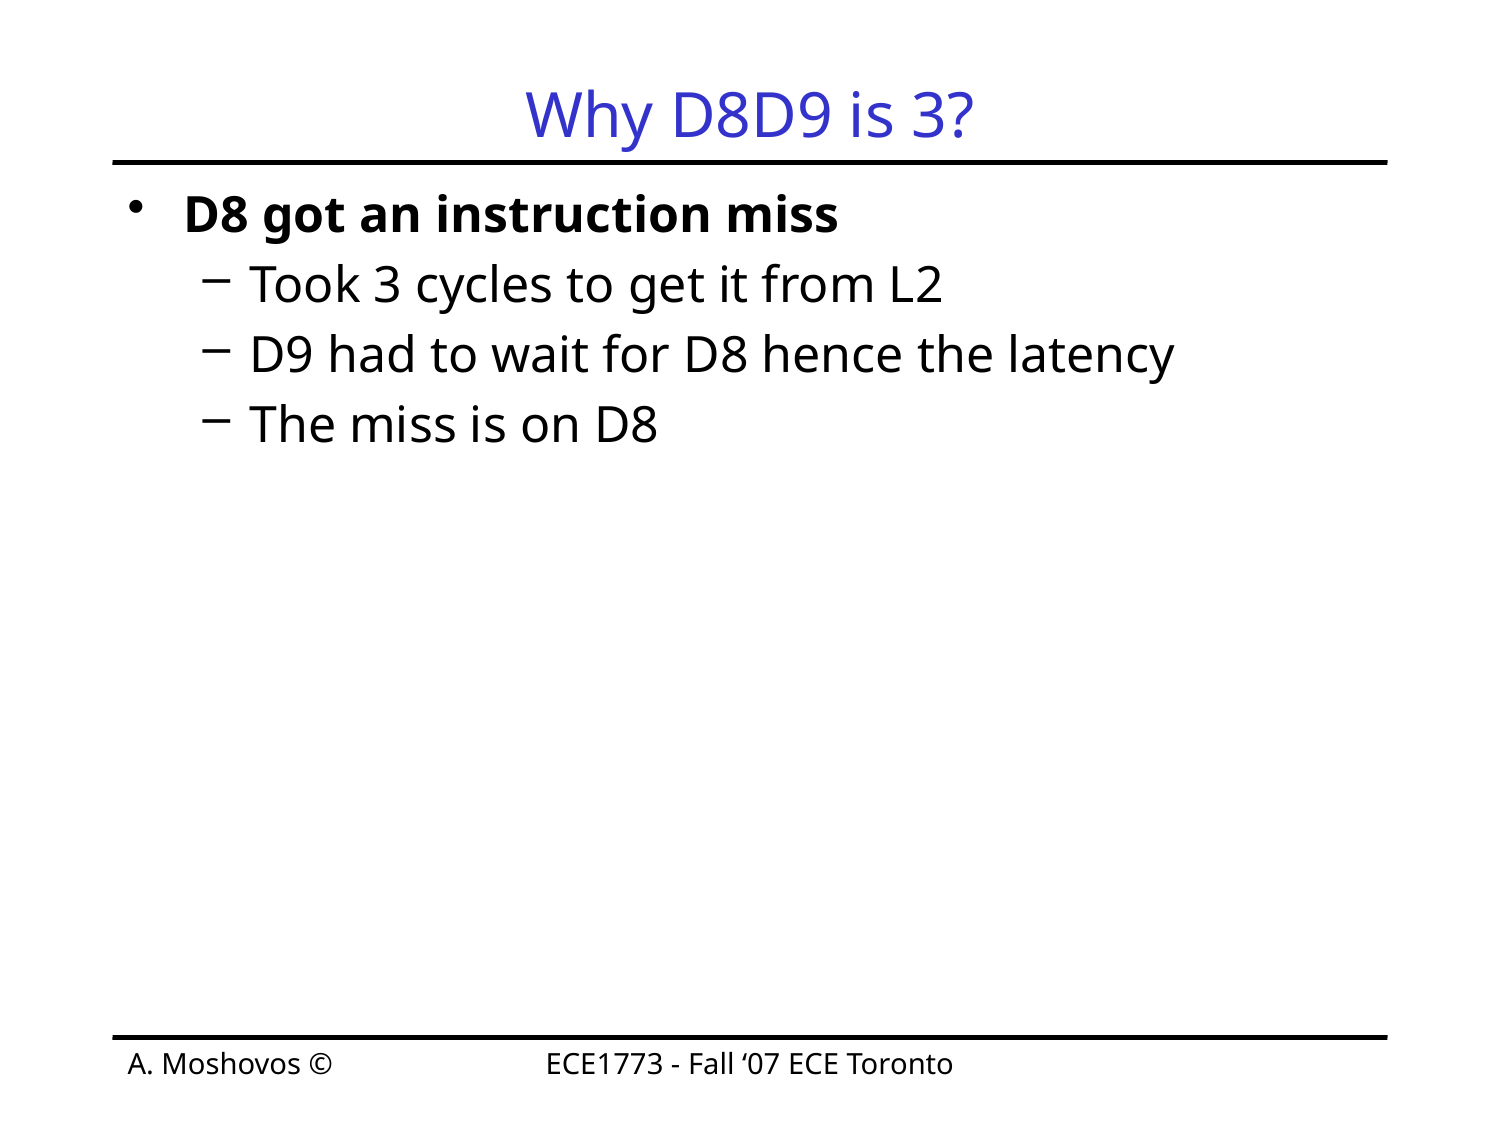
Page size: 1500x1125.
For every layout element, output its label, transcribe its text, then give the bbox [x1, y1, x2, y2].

list D8 got an instruction miss Took 3 cycles to get it from L2 D9 had to wait for D8 hence the latency The miss is on D8 [112, 174, 1388, 1026]
slide_number A. Moshovos © [112, 1037, 426, 1101]
title Why D8D9 is 3? [112, 62, 1388, 163]
footer ECE1773 - Fall ‘07 ECE Toronto [487, 1037, 1013, 1101]
